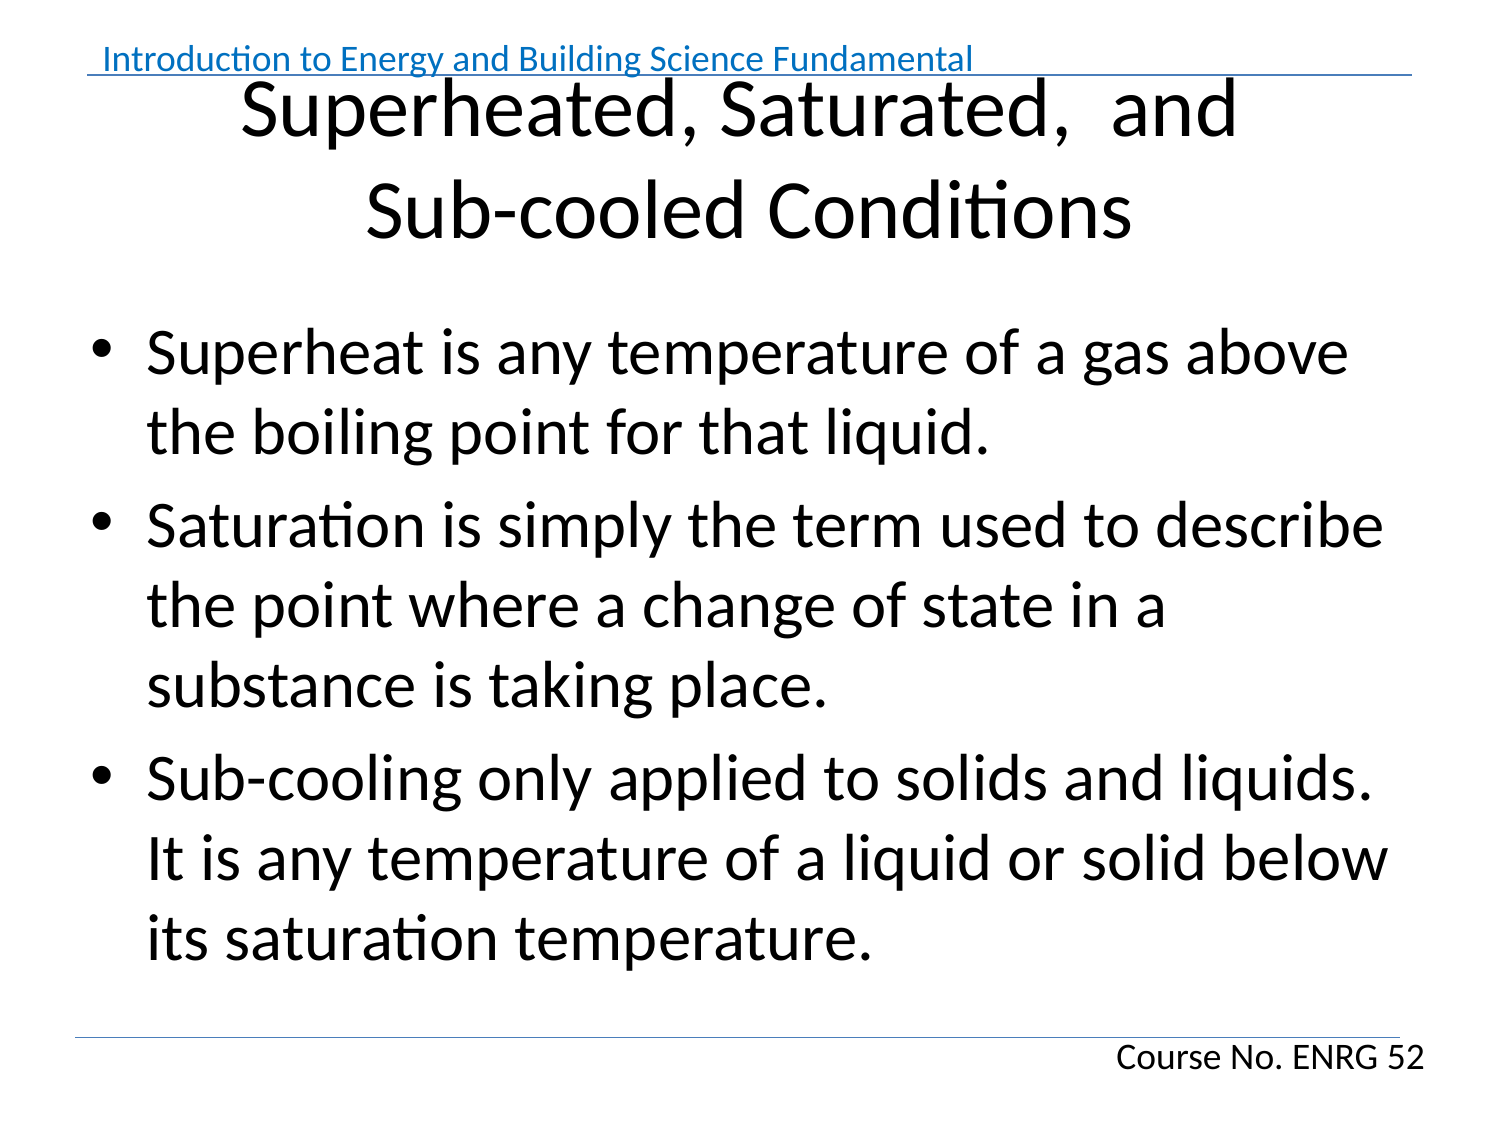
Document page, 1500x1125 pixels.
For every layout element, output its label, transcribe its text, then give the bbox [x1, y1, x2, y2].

title Superheated, Saturated, and Sub-cooled Conditions [75, 45, 1425, 263]
list Superheat is any temperature of a gas above the boiling point for that liquid. Saturation is simply the term used to describe the point where a change of state in a substance is taking place. Sub-cooling only applied to solids and liquids. It is any temperature of a liquid or solid below its saturation temperature. [75, 299, 1425, 1005]
